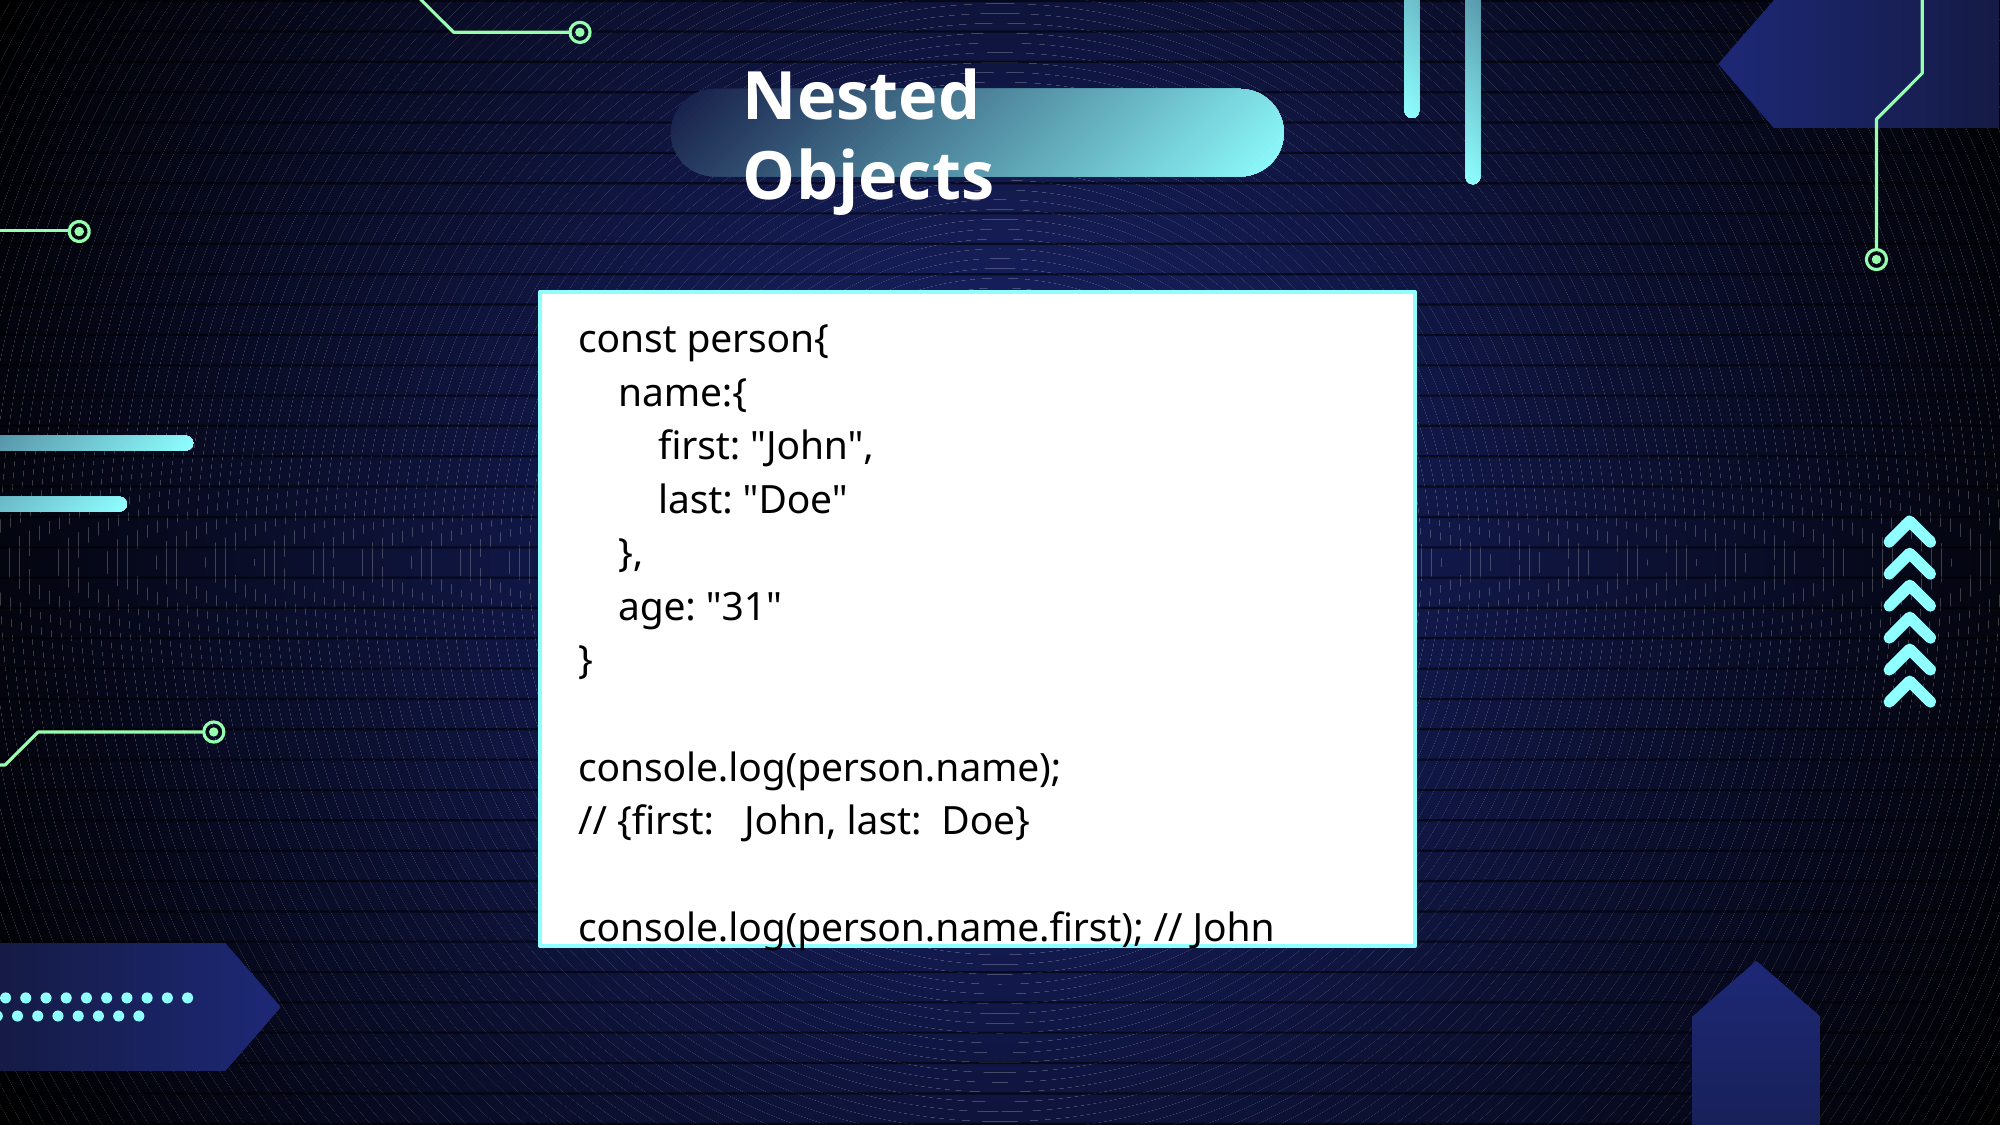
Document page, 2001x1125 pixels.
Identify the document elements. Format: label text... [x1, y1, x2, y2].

text_box Nested Objects [722, 102, 1255, 163]
subtitle const person{ name:{ first: "John", last: "Doe" }, age: "31" } console.log(person.name); // {first: John, last: Doe} console.log(person.name.first); // John [538, 290, 1417, 948]
text_box [670, 88, 1284, 177]
